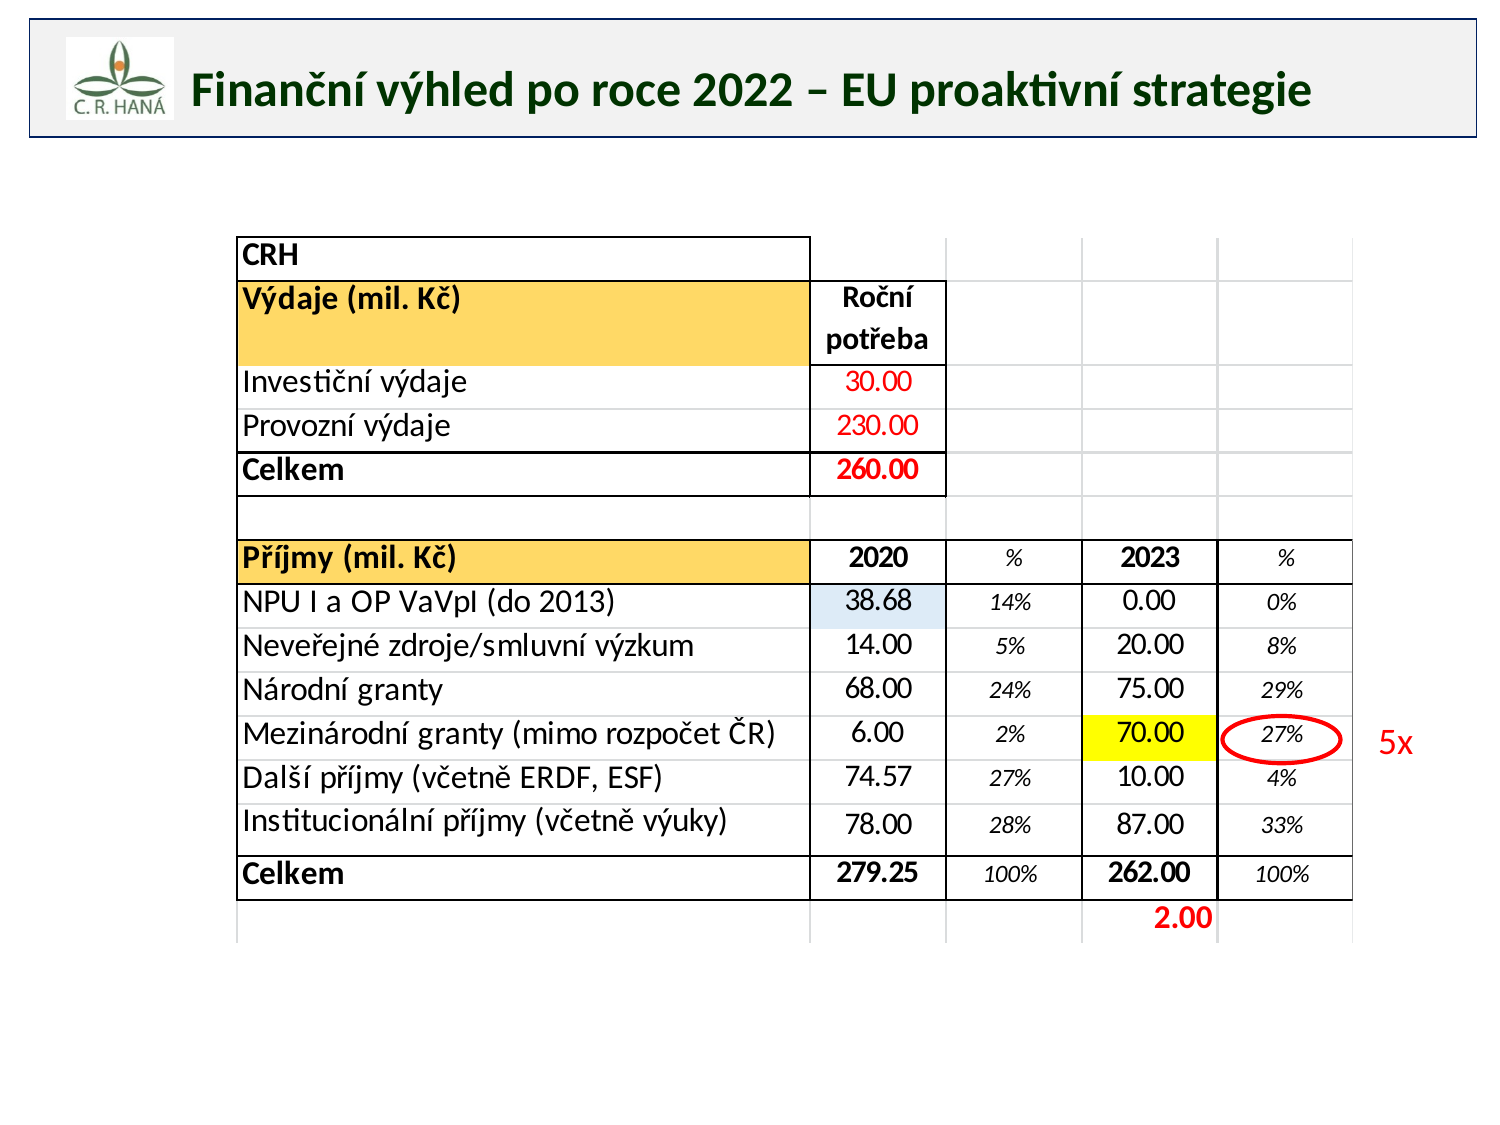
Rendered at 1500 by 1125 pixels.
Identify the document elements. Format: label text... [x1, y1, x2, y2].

text_box 5x [1363, 709, 1429, 770]
picture [66, 36, 175, 120]
picture [235, 235, 1355, 946]
text_box Finanční výhled po roce 2022 – EU proaktivní strategie [29, 19, 1477, 138]
